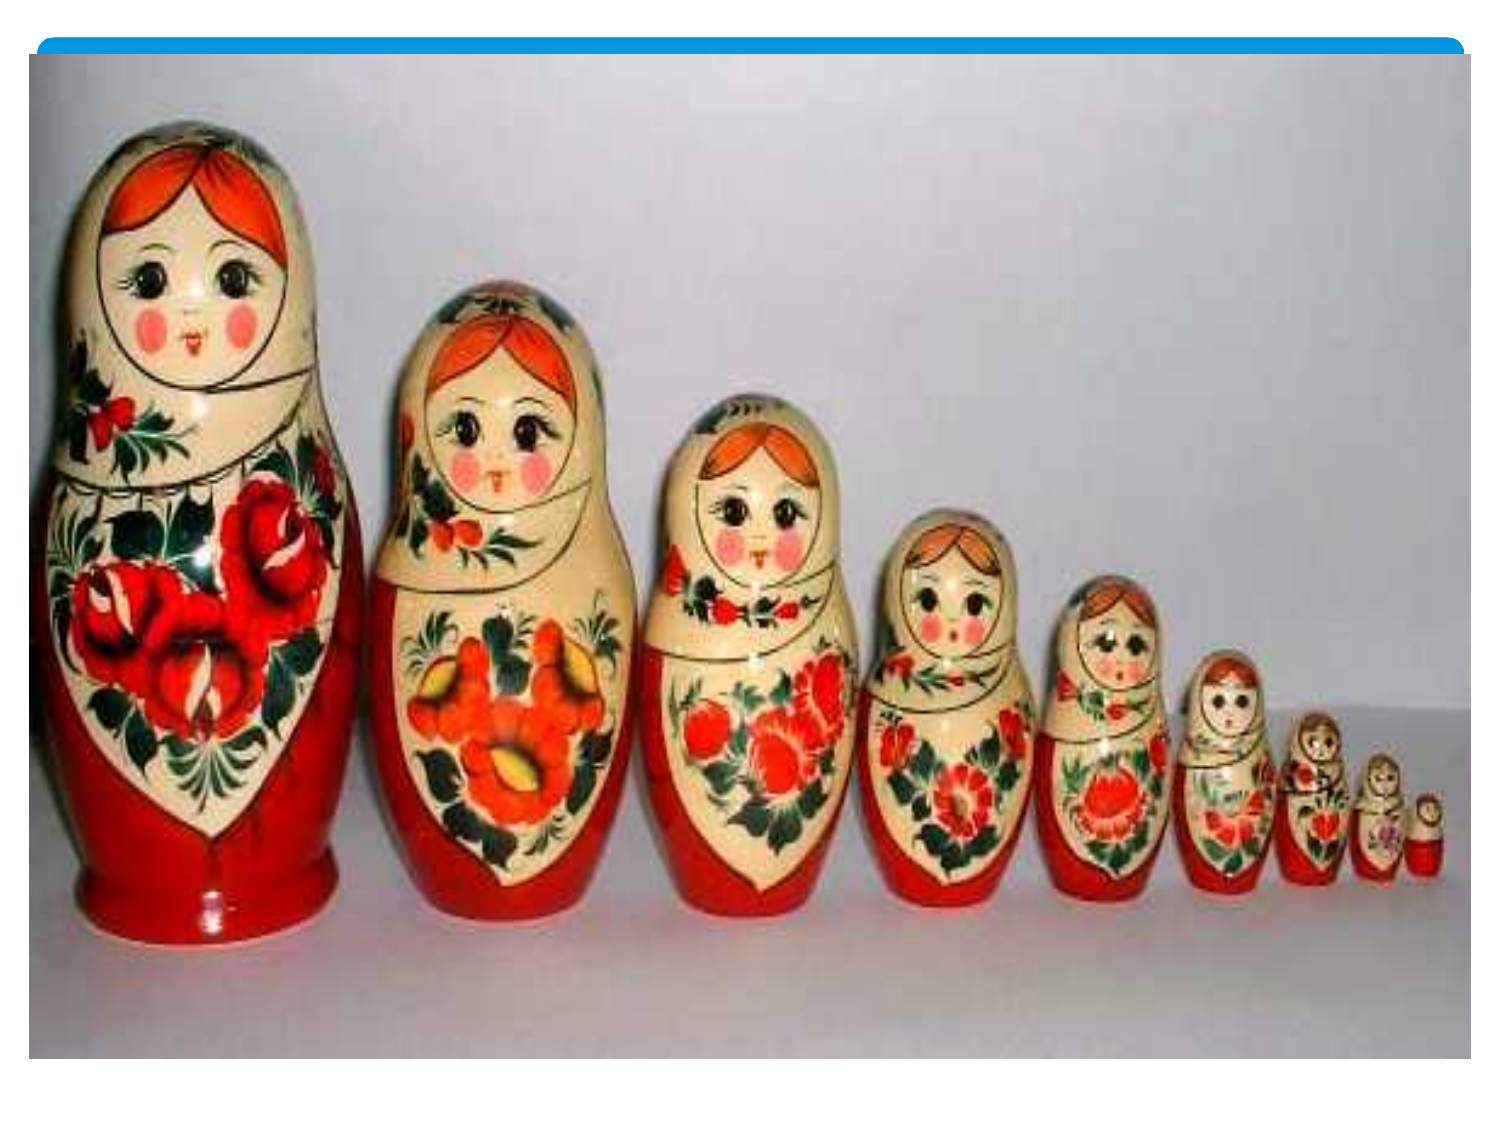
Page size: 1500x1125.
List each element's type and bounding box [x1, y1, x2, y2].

picture [29, 54, 1471, 1059]
